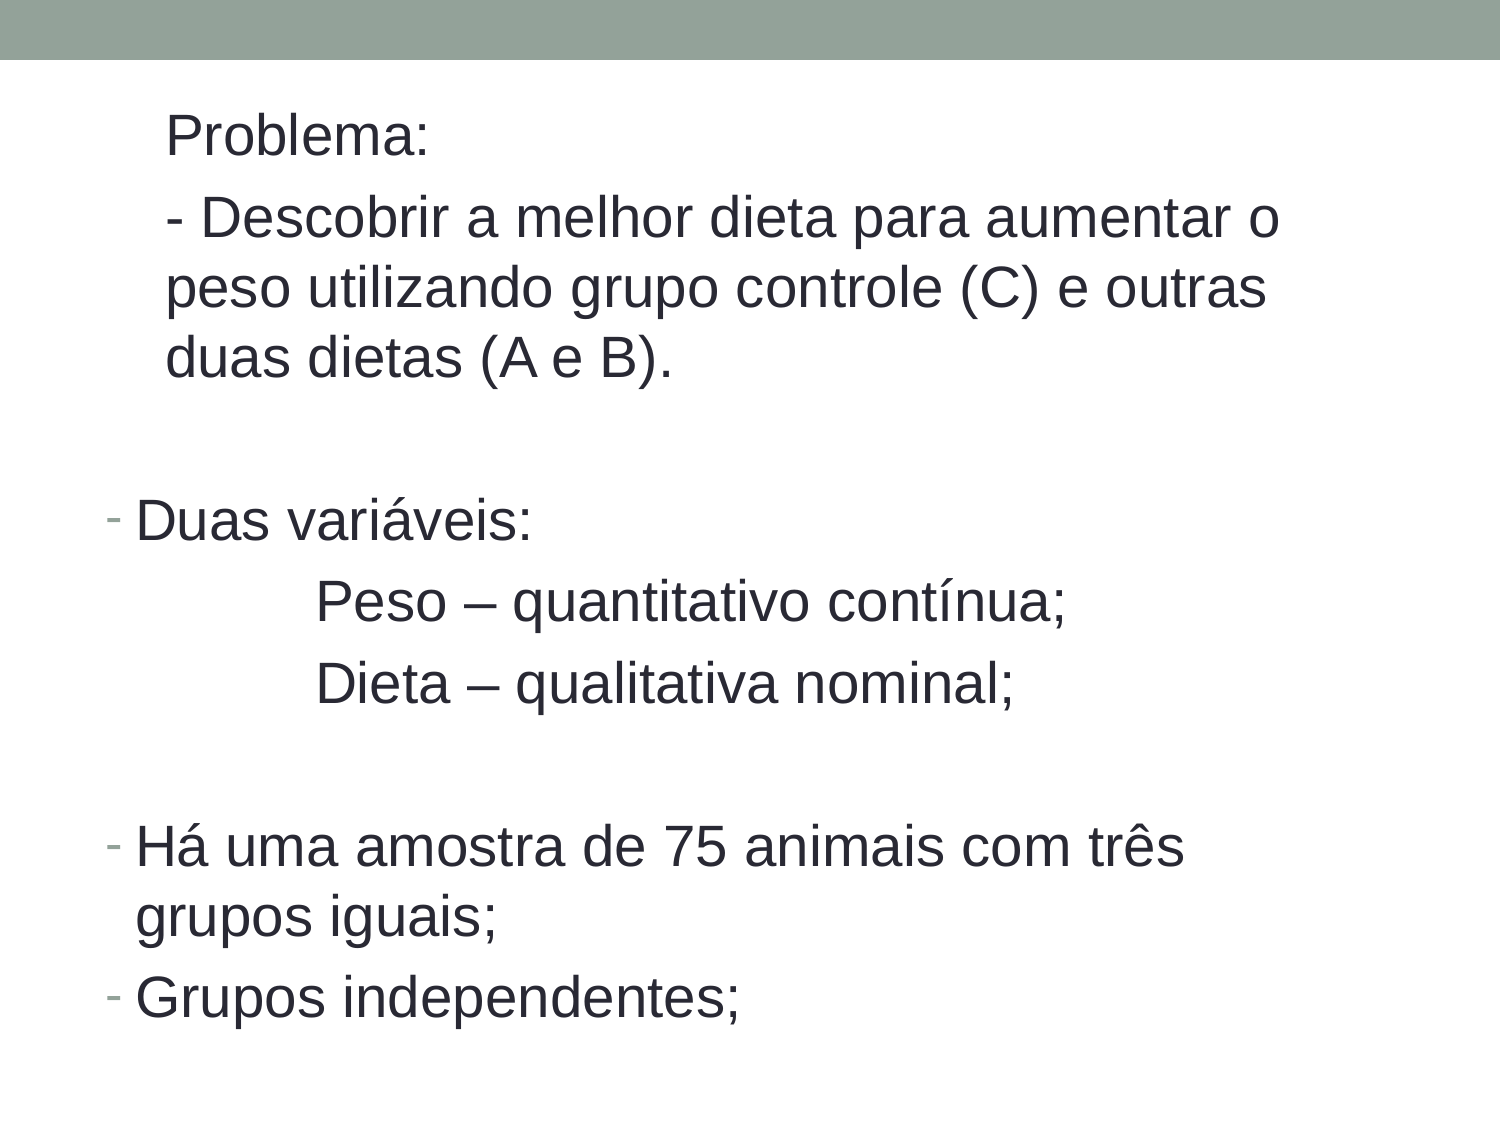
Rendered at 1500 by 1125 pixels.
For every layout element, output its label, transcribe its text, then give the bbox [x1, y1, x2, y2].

list Problema: - Descobrir a melhor dieta para aumentar o peso utilizando grupo controle (C) e outras duas dietas (A e B). Duas variáveis: Peso – quantitativo contínua; Dieta – qualitativa nominal; Há uma amostra de 75 animais com três grupos iguais; Grupos independentes; [0, 90, 1344, 1059]
